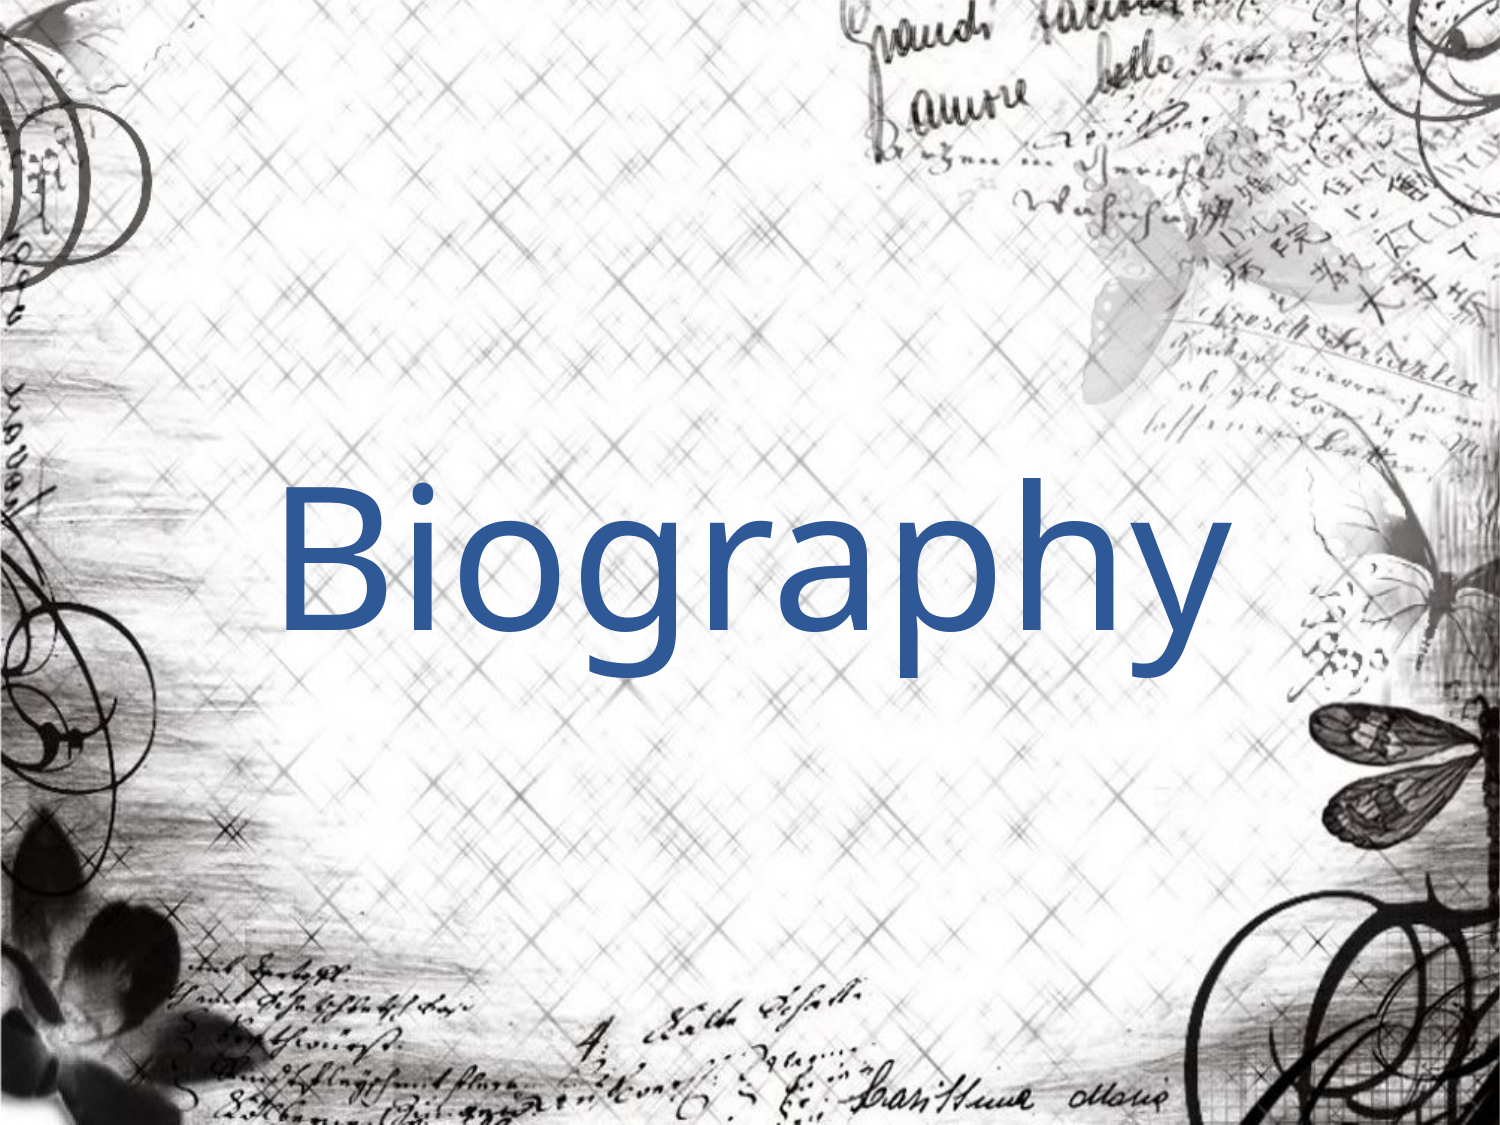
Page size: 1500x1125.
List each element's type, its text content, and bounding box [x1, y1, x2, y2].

title Biography [112, 399, 1388, 700]
picture [0, 0, 1500, 1125]
